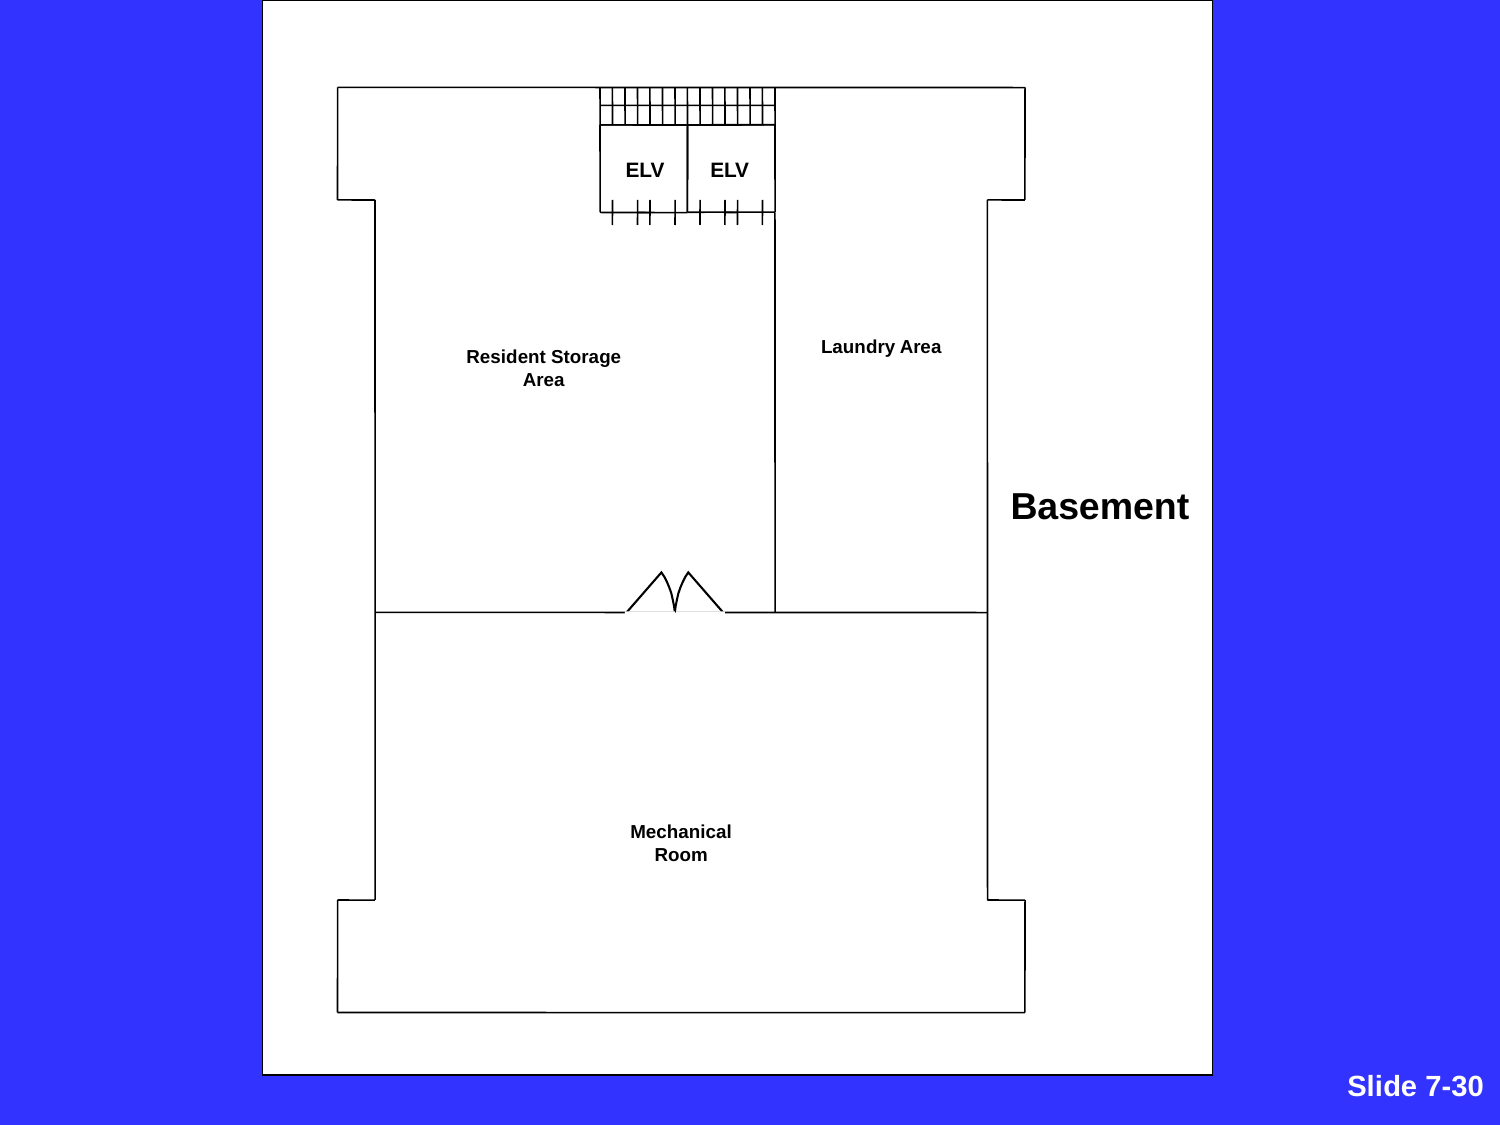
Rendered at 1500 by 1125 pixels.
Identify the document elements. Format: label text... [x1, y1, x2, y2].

slide_number Slide 7-172 [1148, 1059, 1500, 1125]
text_box [262, 0, 1213, 1075]
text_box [624, 571, 726, 613]
text_box Mechanical Room [587, 812, 775, 873]
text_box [599, 87, 776, 226]
text_box Basement [949, 474, 1250, 535]
text_box Resident Storage Area [450, 337, 638, 398]
text_box Laundry Area [787, 327, 975, 365]
